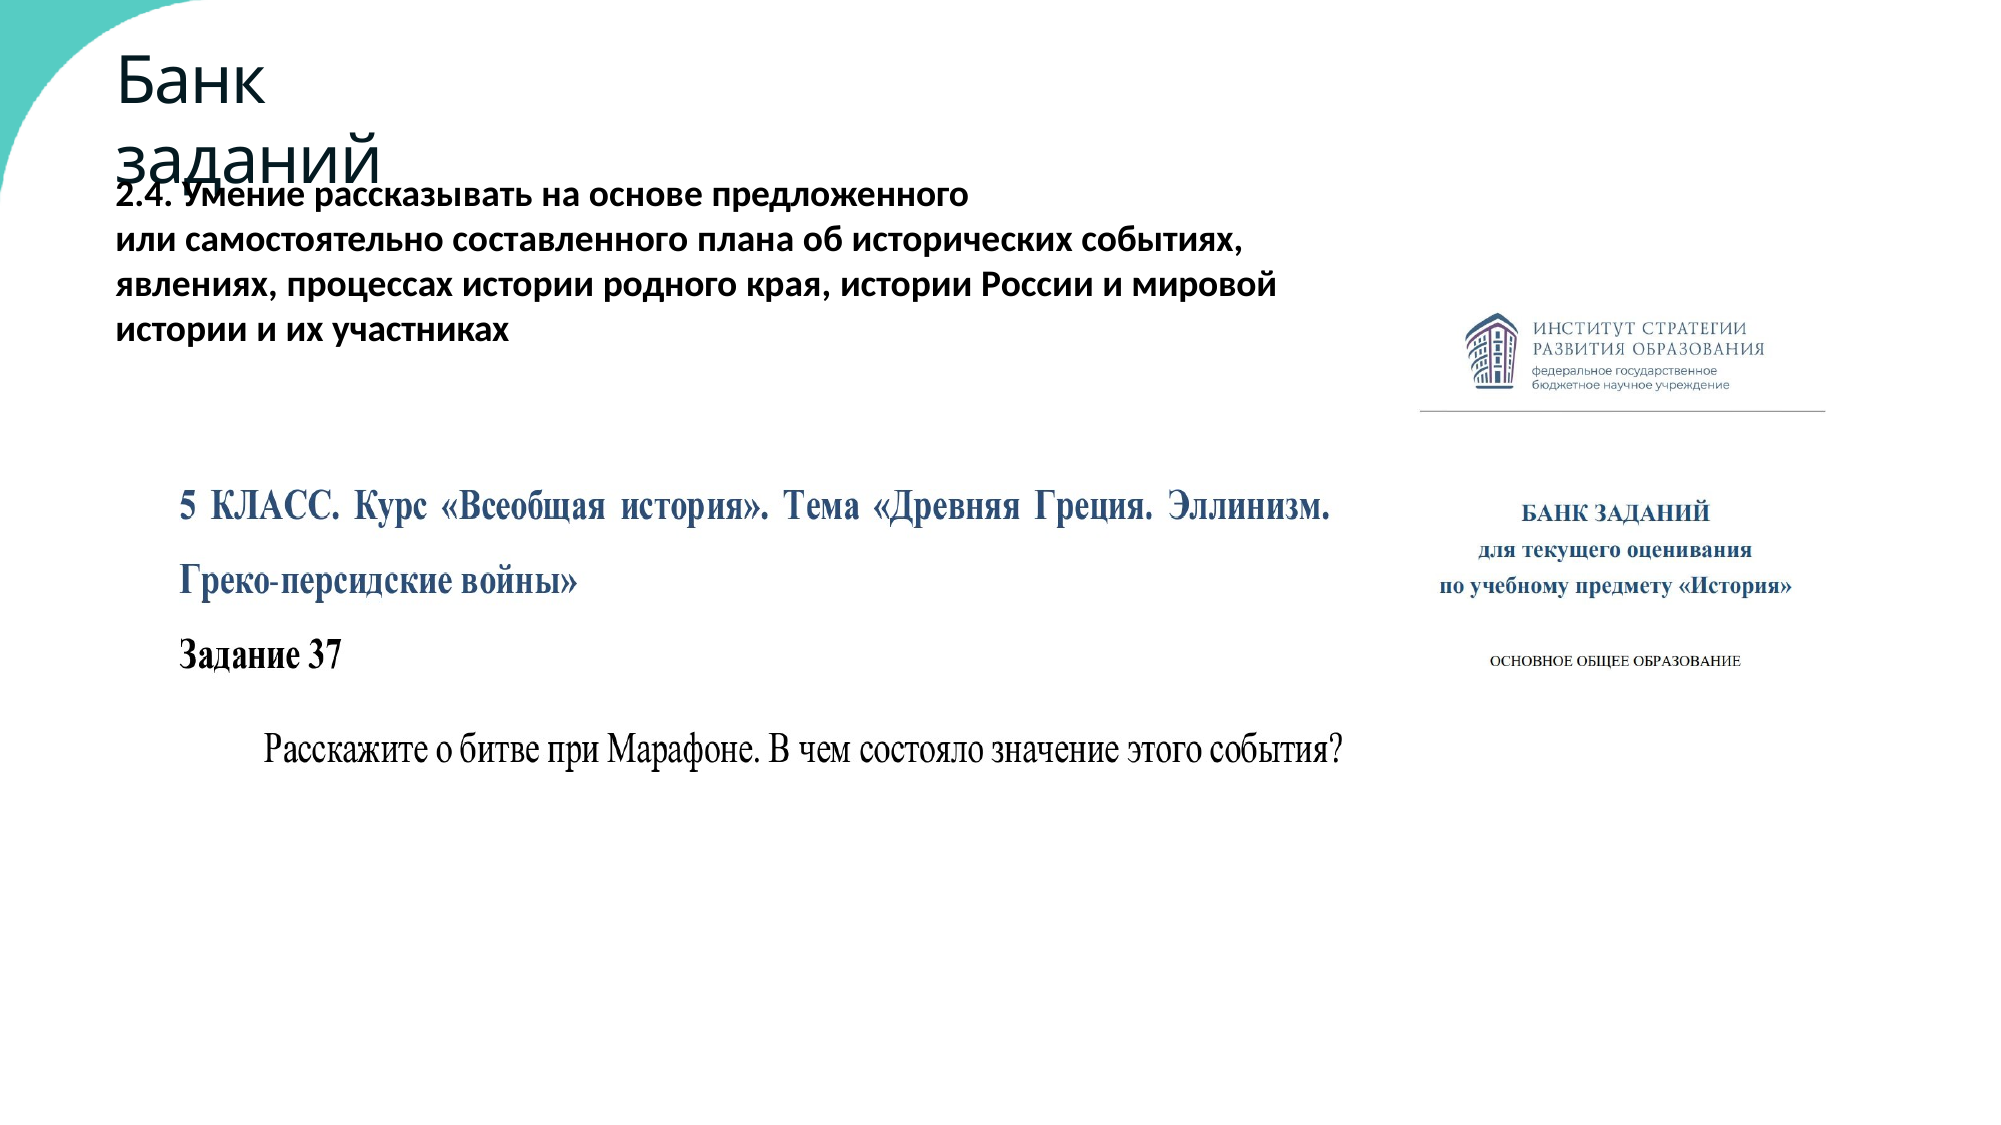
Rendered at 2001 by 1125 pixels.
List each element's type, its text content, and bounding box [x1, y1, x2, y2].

picture [0, 0, 208, 206]
picture [179, 489, 1342, 772]
text_box 2.4. Умение рассказывать на основе предложенного или самостоятельно составленного плана об исторических событиях, явлениях, процессах истории родного края, истории России и мировой истории и их участниках [113, 166, 1281, 349]
picture [1417, 306, 1826, 676]
title Банк заданий [113, 34, 496, 166]
